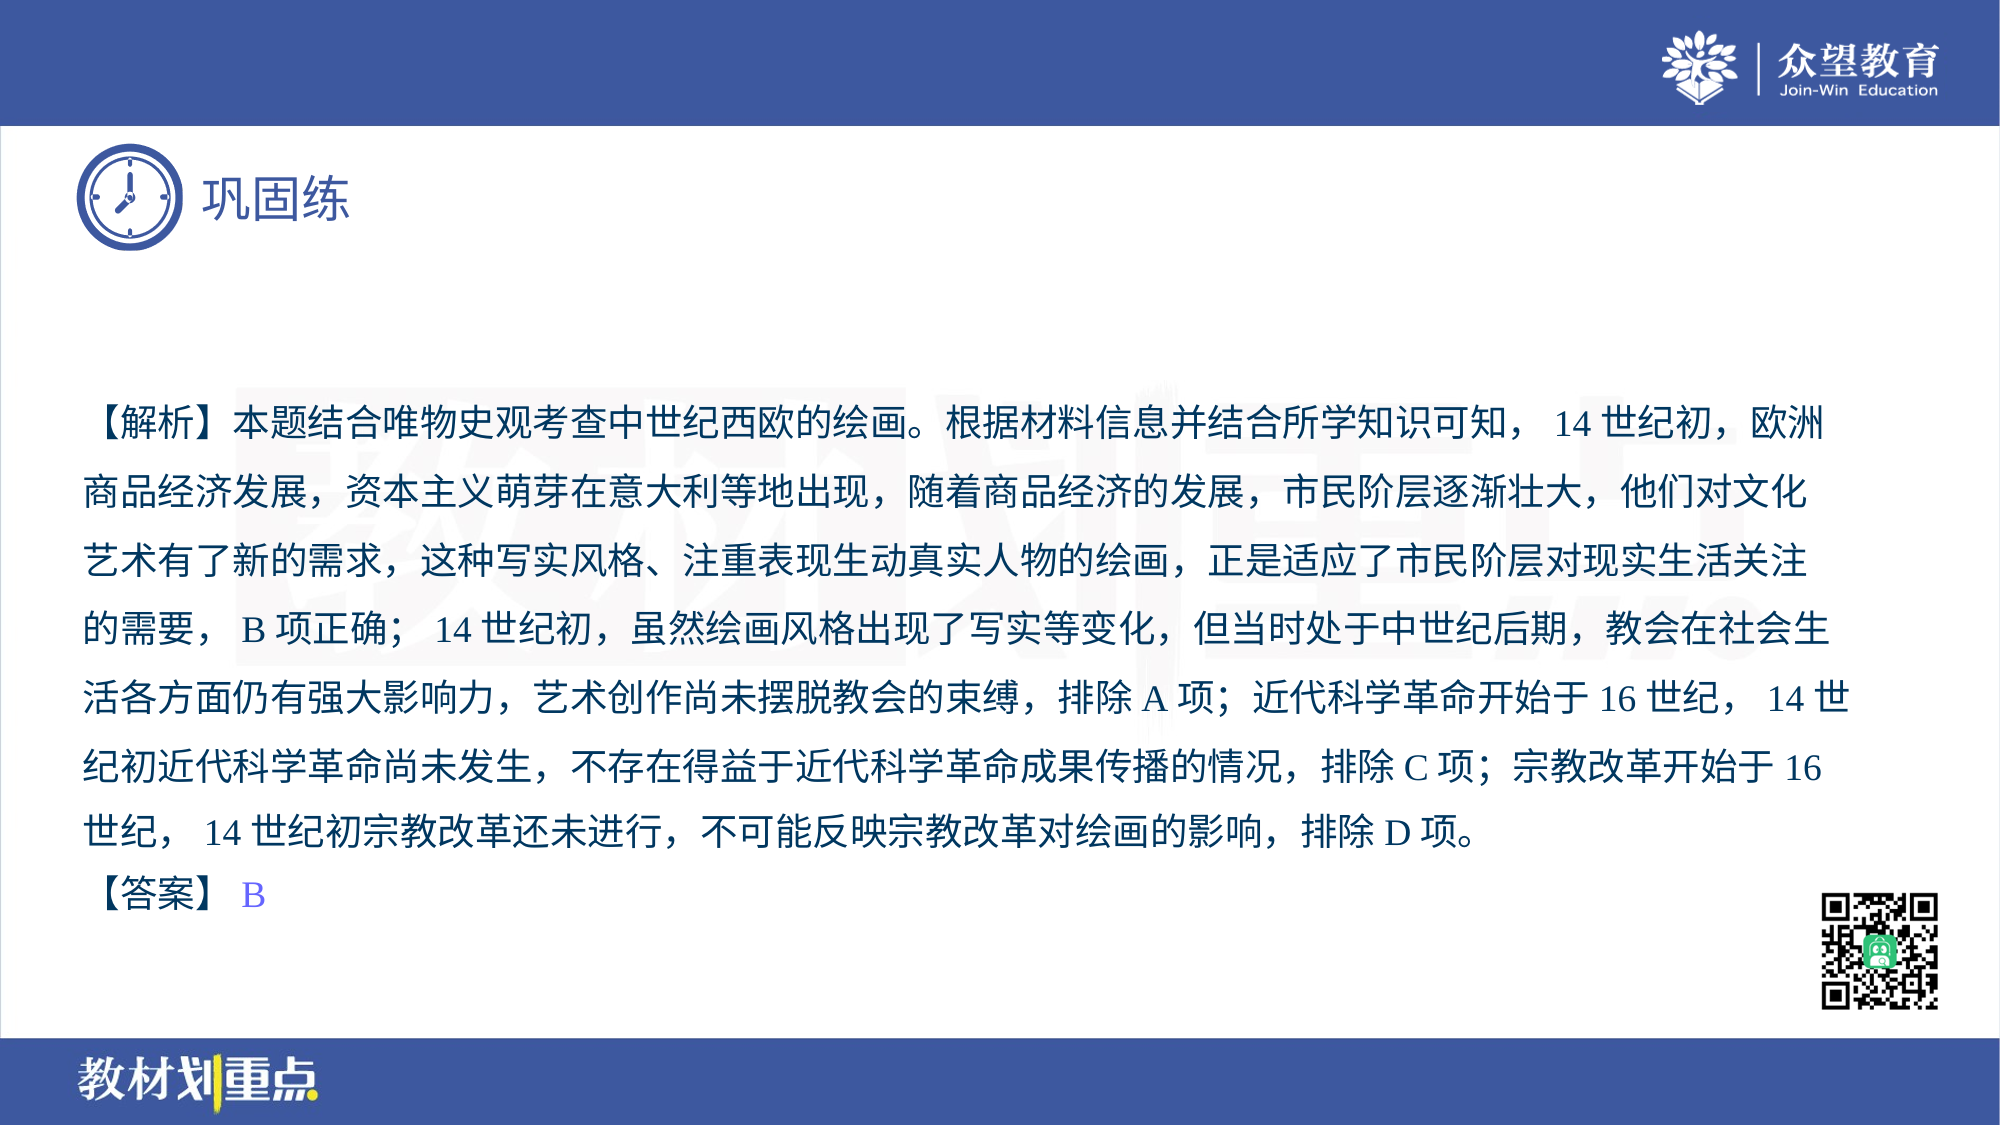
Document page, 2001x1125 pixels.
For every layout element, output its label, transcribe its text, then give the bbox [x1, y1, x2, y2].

picture [0, 0, 2000, 1125]
text_box 【解析】本题结合唯物史观考查中世纪西欧的绘画。根据材料信息并结合所学知识可知，14世纪初，欧洲 商品经济发展，资本主义萌芽在意大利等地出现，随着商品经济的发展，市民阶层逐渐壮大，他们对文化 艺术有了新的需求，这种写实风格、注重表现生动真实人物的绘画，正是适应了市民阶层对现实生活关注 的需要，B项正确；14世纪初，虽然绘画风格出现了写实等变化，但当时处于中世纪后期，教会在社会生 活各方面仍有强大影响力，艺术创作尚未摆脱教会的束缚，排除A项；近代科学革命开始于16世纪，14世 纪初近代科学革命尚未发生，不存在得益于近代科学革命成果传播的情况，排除C项；宗教改革开始于16 世纪，14世纪初宗教改革还未进行，不可能反映宗教改革对绘画的影响，排除D项。 [82, 375, 1817, 846]
text_box 【答案】B [82, 848, 1817, 908]
